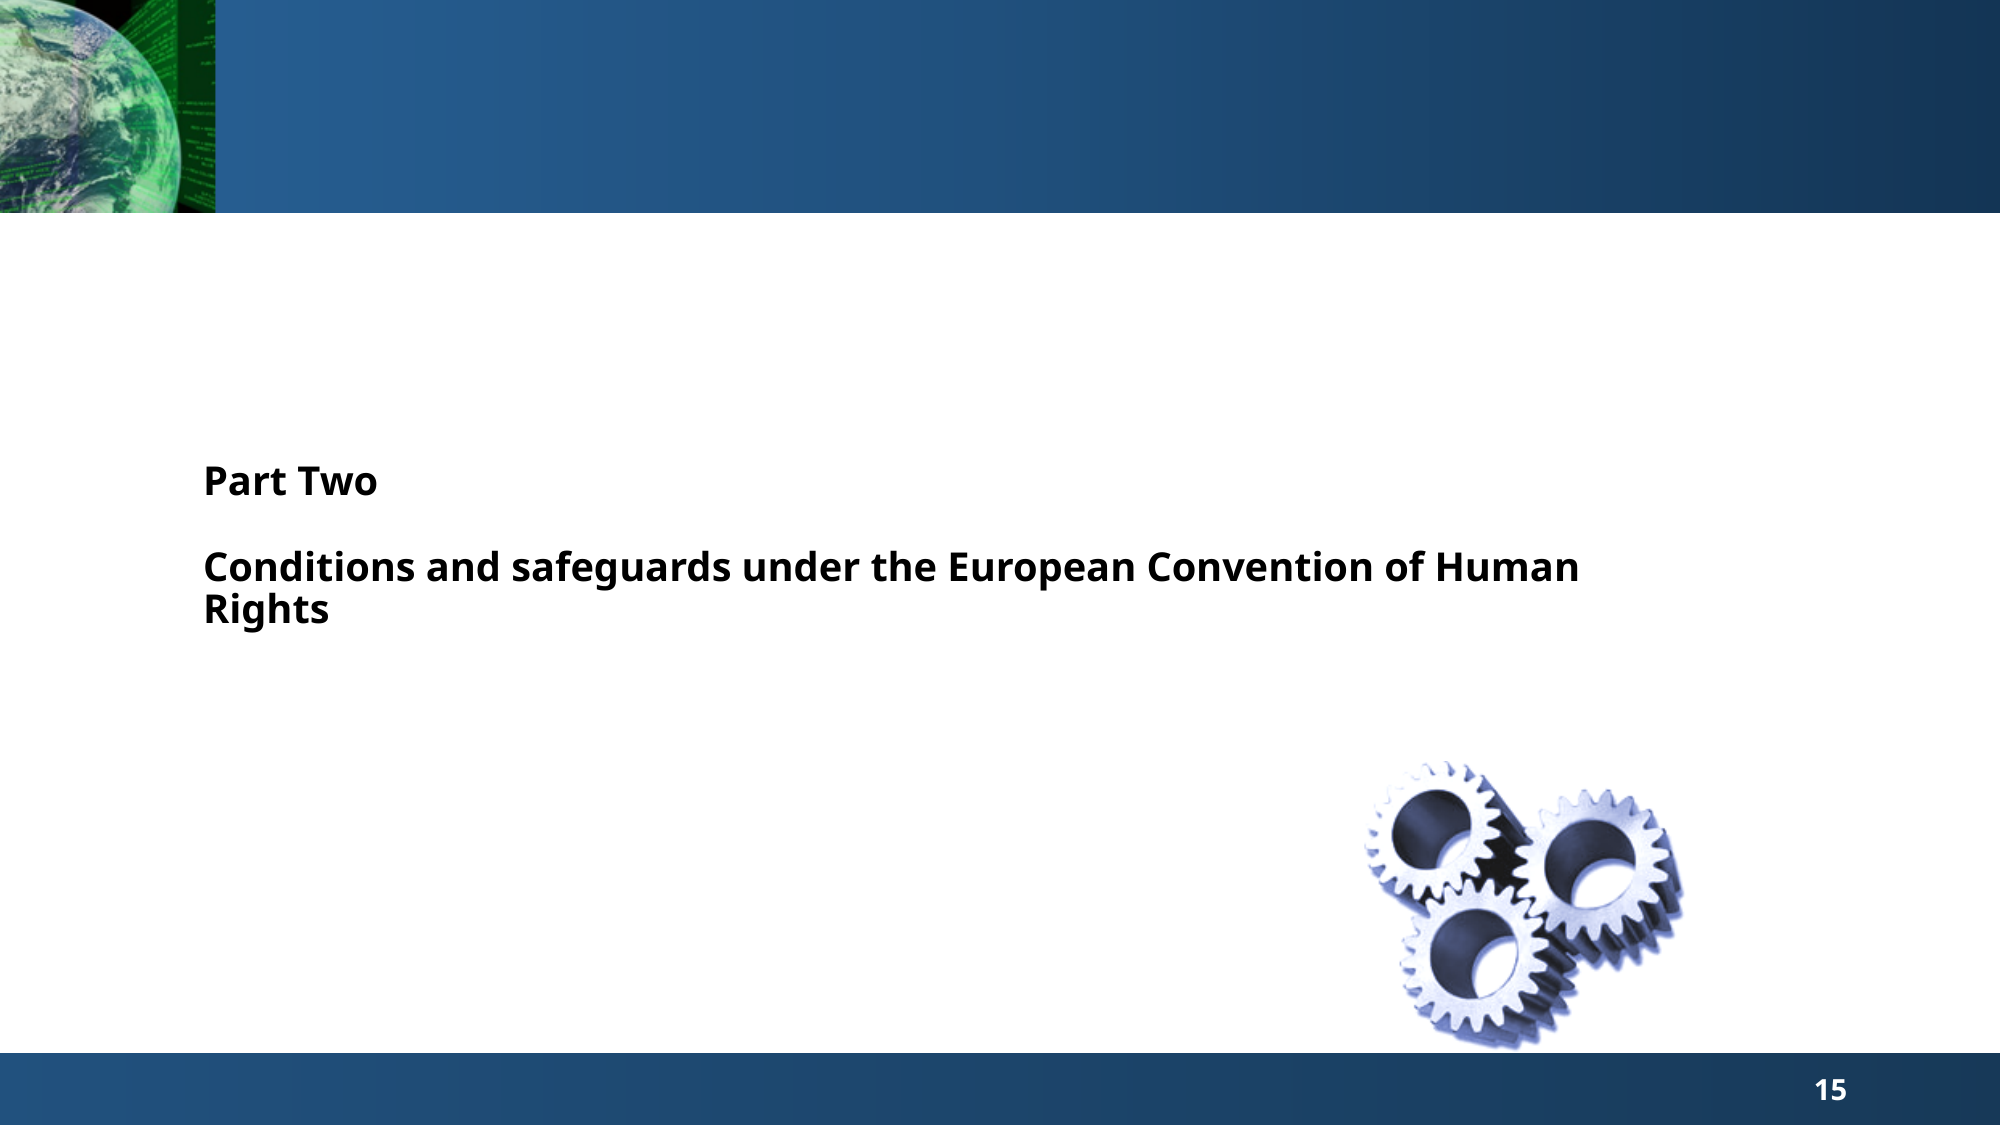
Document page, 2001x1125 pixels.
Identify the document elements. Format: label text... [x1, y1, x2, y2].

slide_number 15 [1412, 1061, 1863, 1121]
title Part Two Conditions and safeguards under the European Convention of Human Rights [188, 453, 1675, 641]
picture [0, 0, 2000, 213]
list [1363, 761, 1686, 1052]
